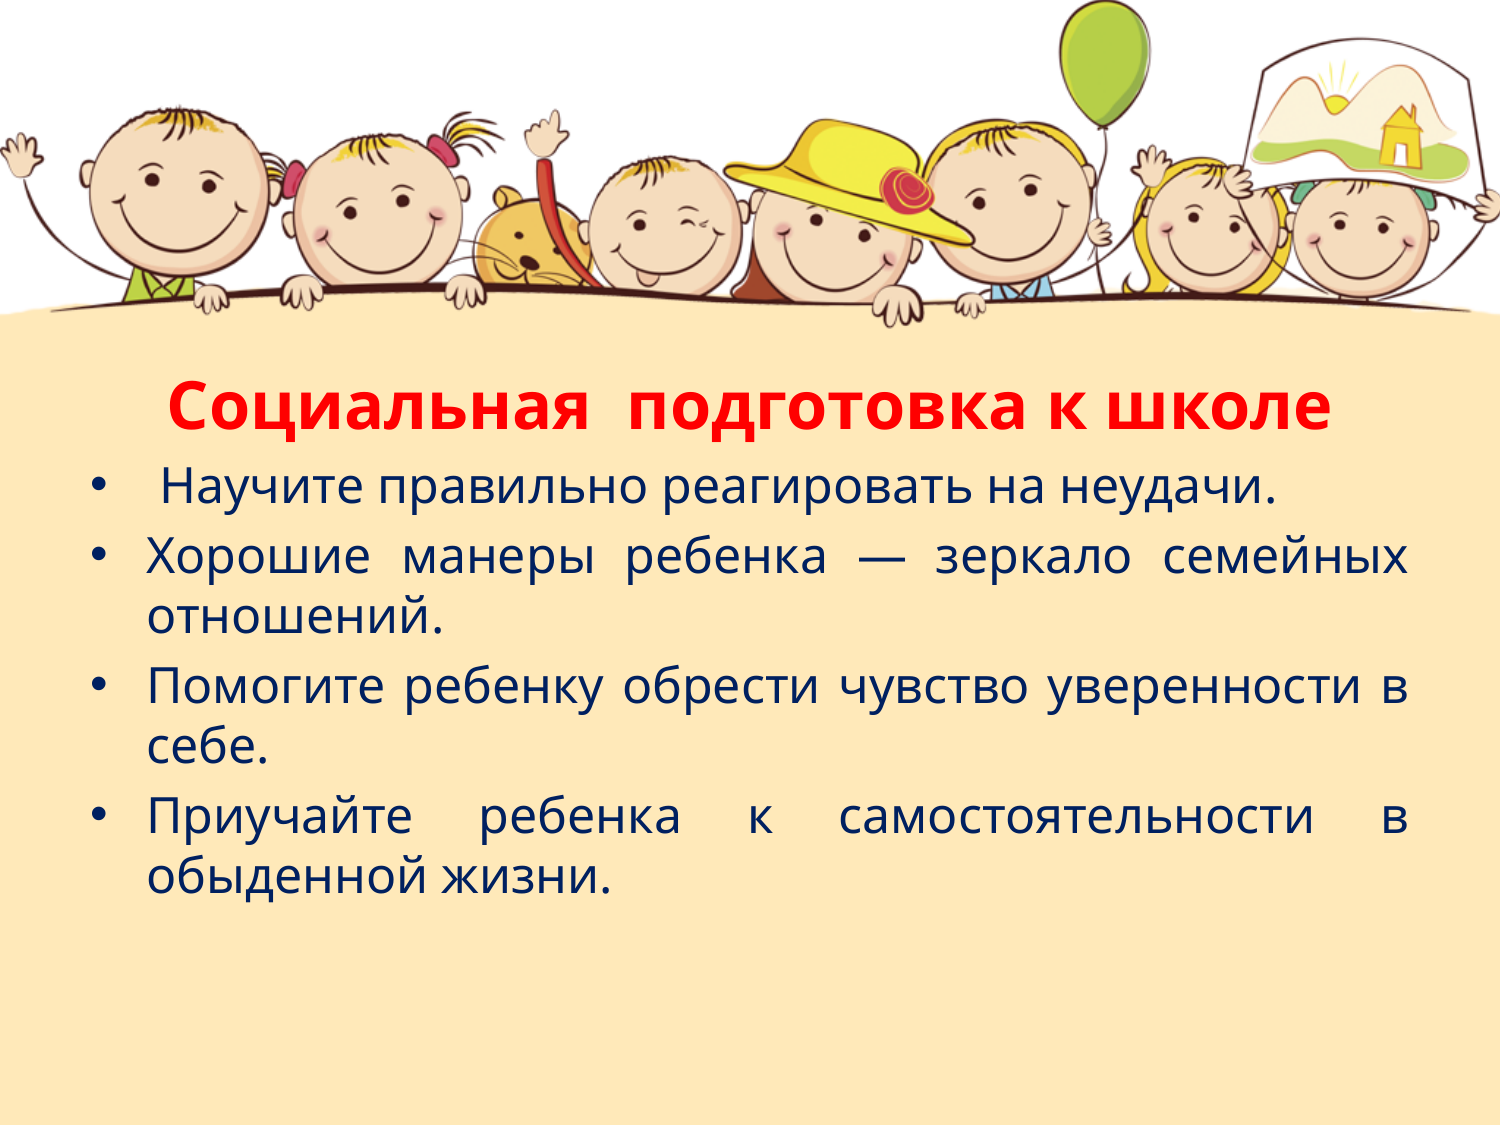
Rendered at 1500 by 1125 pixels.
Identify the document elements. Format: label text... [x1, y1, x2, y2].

list Социальная подготовка к школе Научите правильно реагировать на неудачи. Хорошие манеры ребенка — зеркало семейных отношений. Помогите ребенку обрести чувство уверенности в себе. Приучайте ребенка к самостоятельности в обыденной жизни. [74, 262, 1426, 1006]
picture [0, 0, 1500, 1125]
